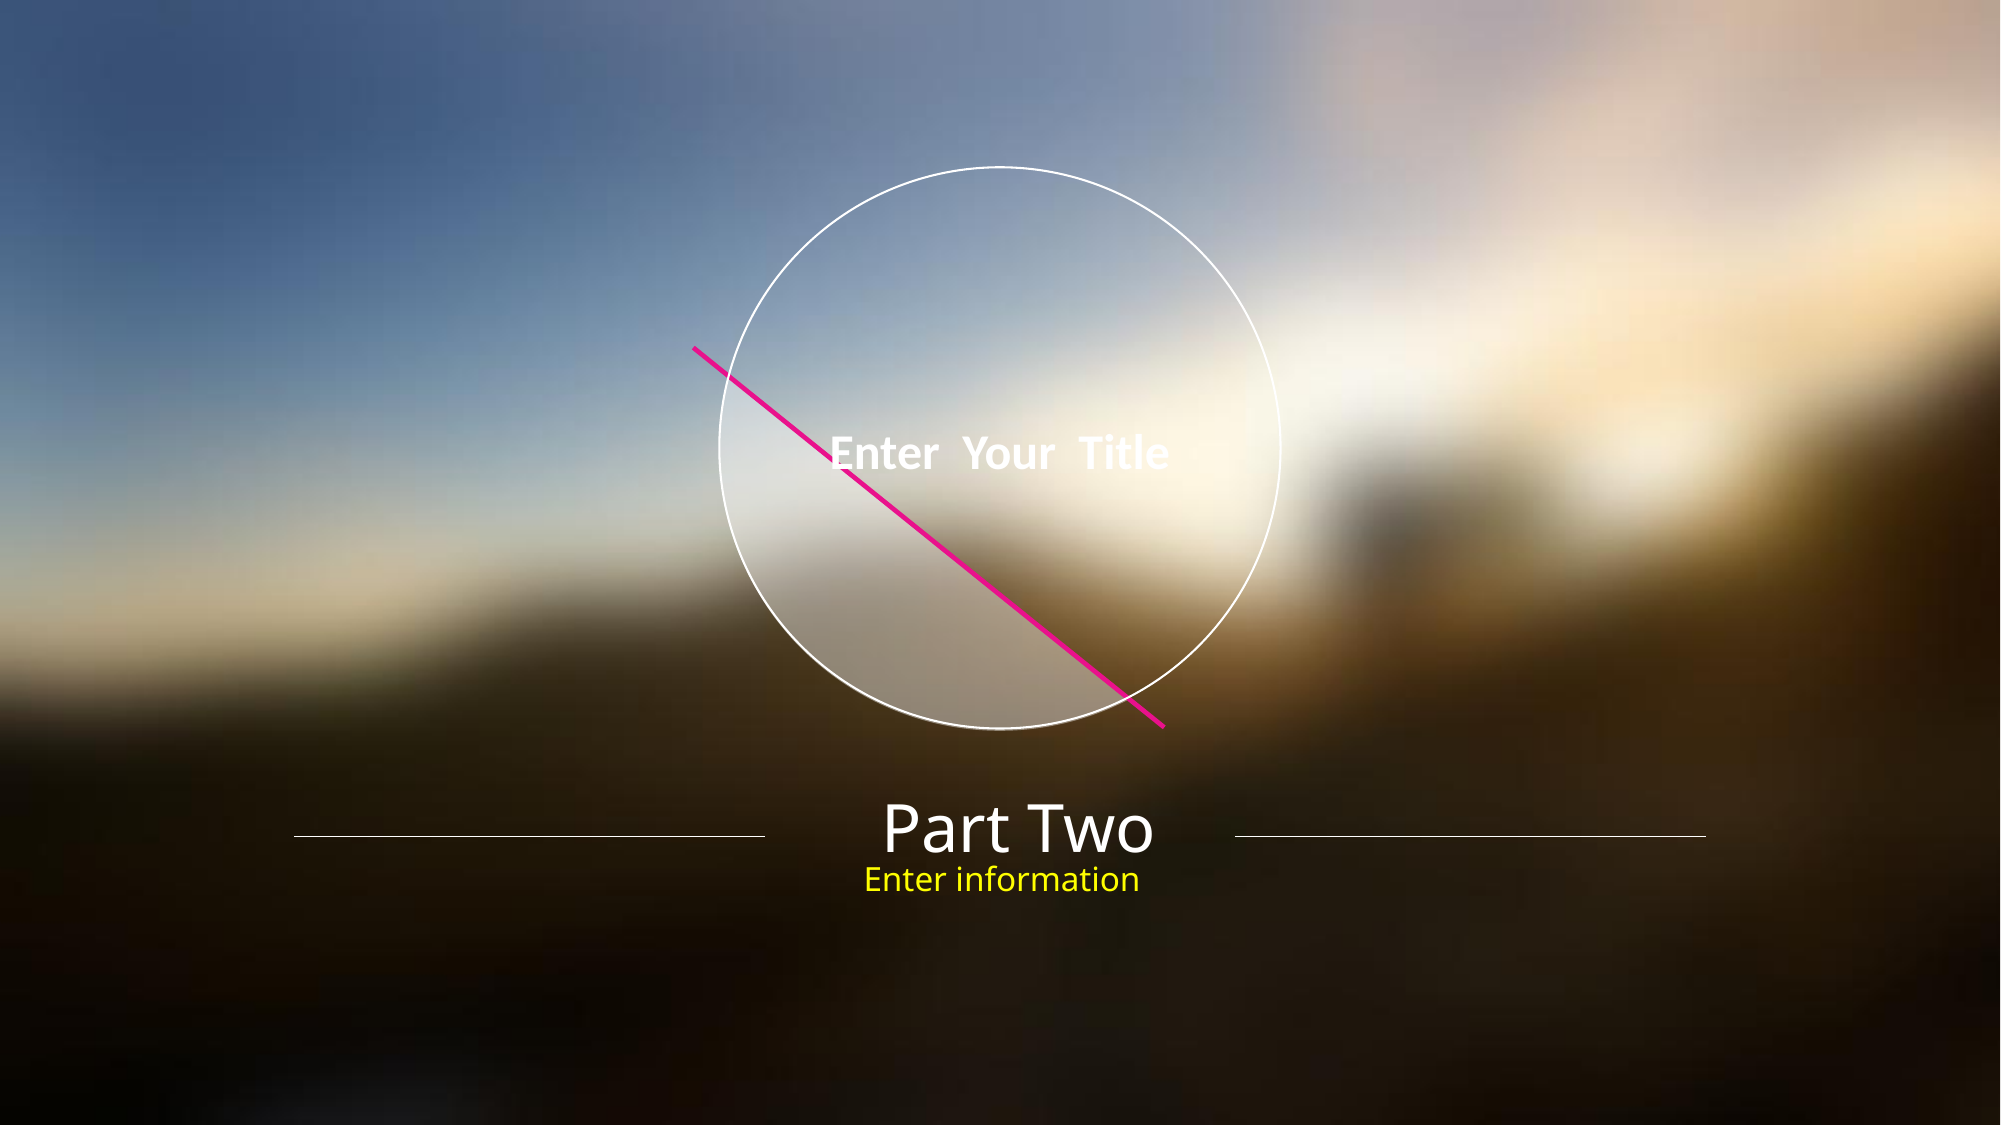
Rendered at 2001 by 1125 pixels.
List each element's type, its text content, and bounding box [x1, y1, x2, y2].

text_box Enter information [848, 851, 1156, 906]
text_box [736, 166, 1282, 677]
text_box [953, 728, 1047, 732]
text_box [693, 347, 1165, 728]
text_box Part Two [866, 778, 1172, 874]
picture [0, 0, 2001, 1125]
